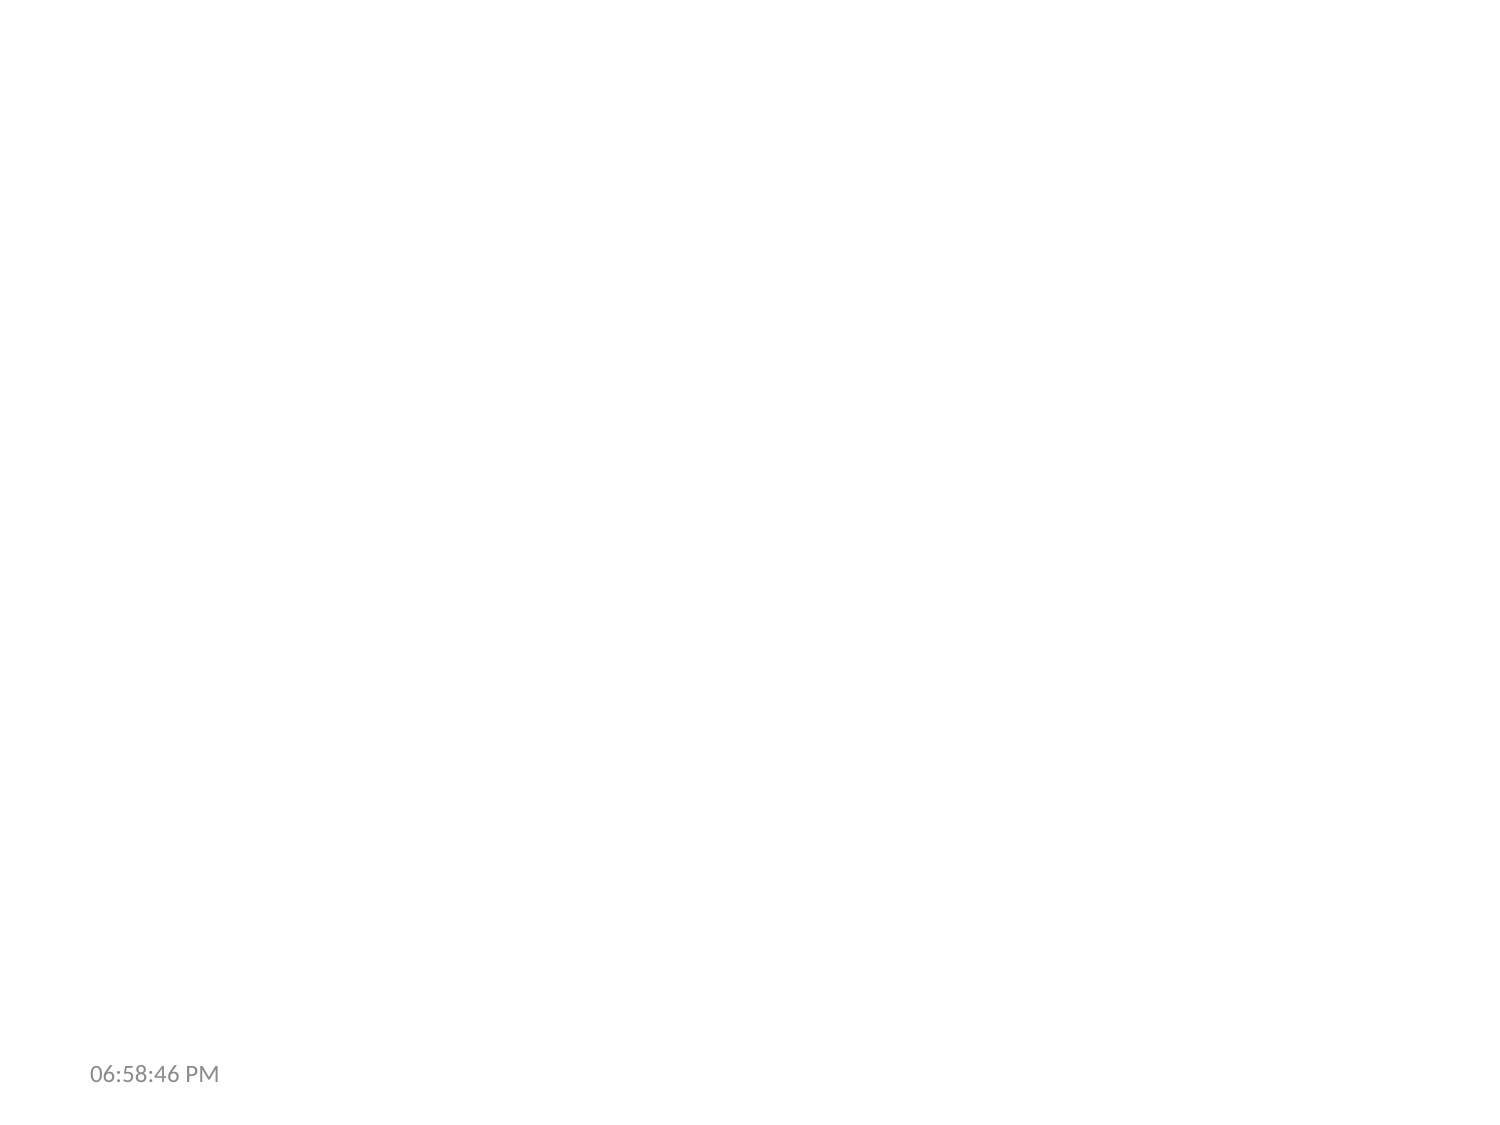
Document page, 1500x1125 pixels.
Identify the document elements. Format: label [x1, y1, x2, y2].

slide_number [75, 1042, 425, 1103]
